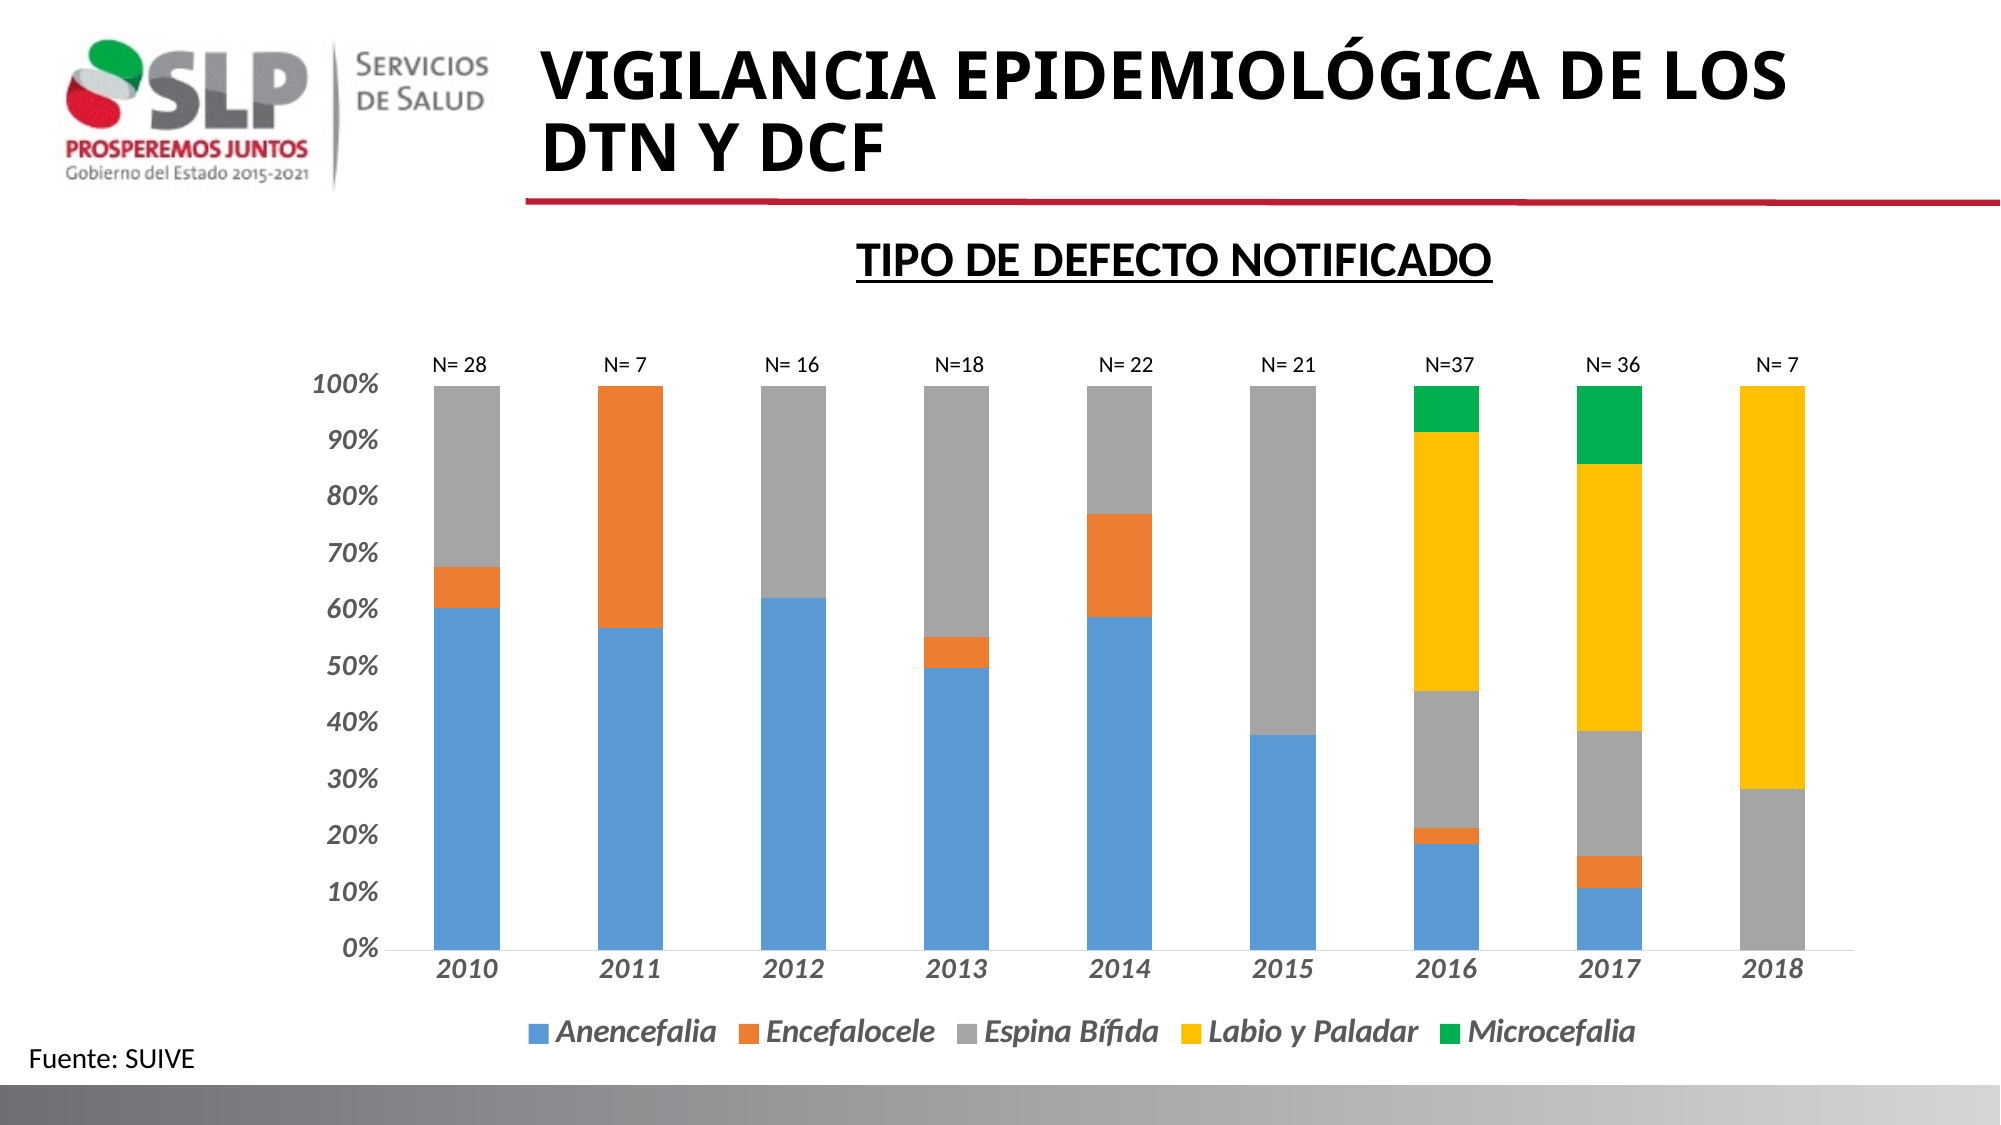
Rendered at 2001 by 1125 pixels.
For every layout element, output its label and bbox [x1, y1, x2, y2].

chart [278, 357, 1887, 1058]
text_box [0, 32, 2000, 1125]
